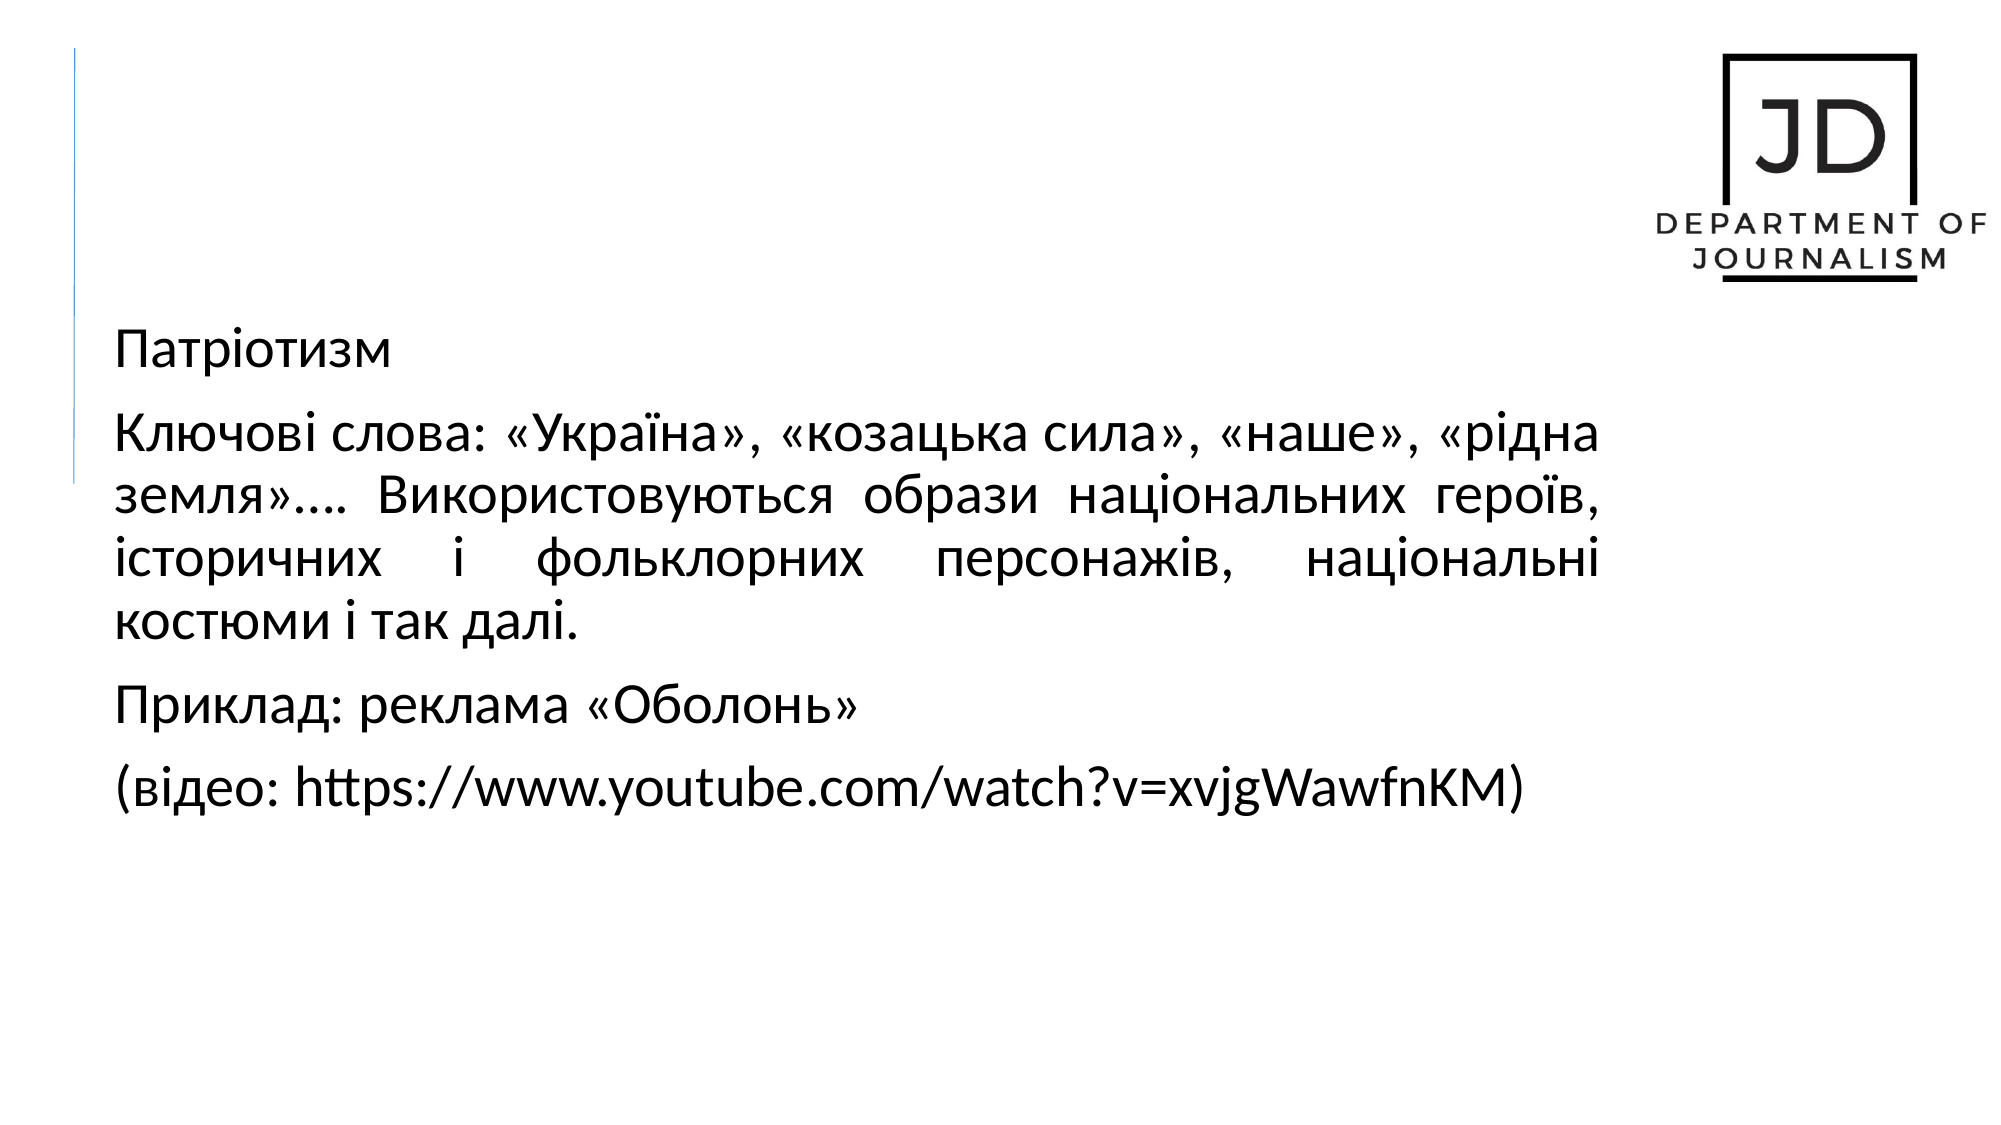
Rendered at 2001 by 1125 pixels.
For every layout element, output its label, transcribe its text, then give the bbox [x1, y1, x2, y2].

list Патріотизм Ключові слова: «Україна», «козацька сила», «наше», «рідна земля»…. Використовуються образи національних героїв, історичних і фольклорних персонажів, національні костюми і так далі. Приклад: реклама «Оболонь» (відео: https://www.youtube.com/watch?v=xvjgWawfnKM) [99, 309, 1617, 1096]
picture [1641, 0, 2000, 358]
